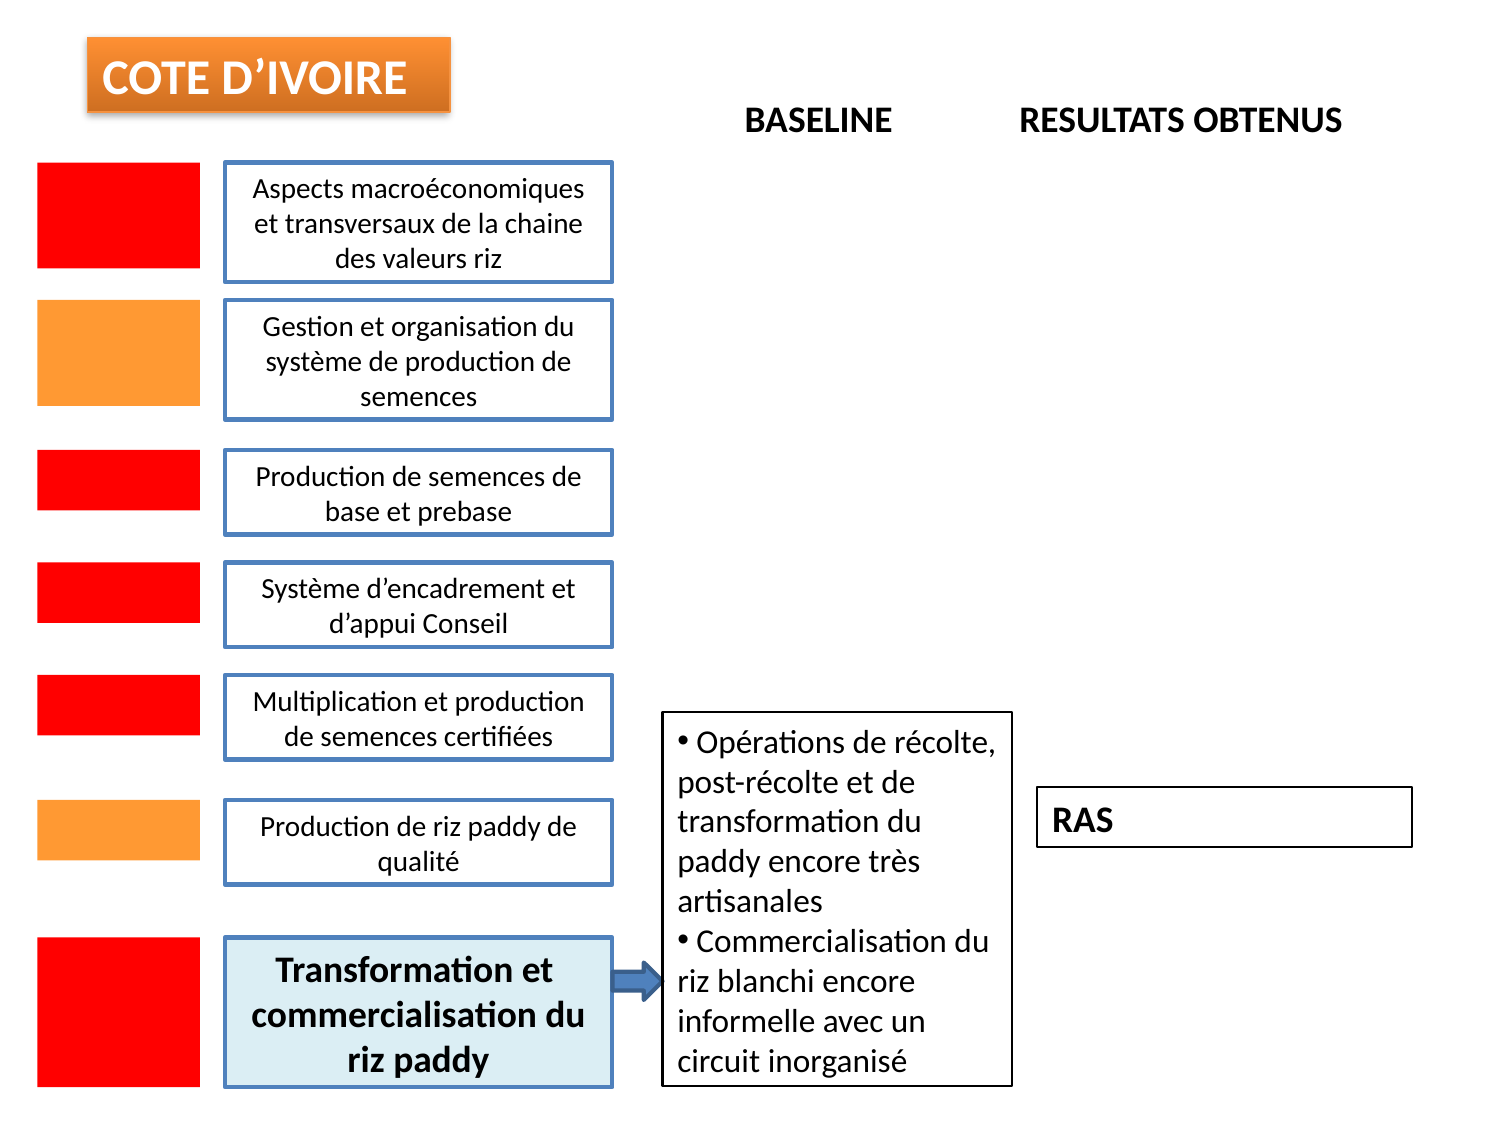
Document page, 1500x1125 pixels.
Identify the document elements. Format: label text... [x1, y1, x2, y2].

text_box [37, 562, 200, 623]
text_box Production de riz paddy de qualité [223, 798, 614, 887]
text_box [610, 960, 662, 1002]
text_box Gestion et organisation du système de production de semences [223, 298, 614, 422]
text_box Opérations de récolte, post-récolte et de transformation du paddy encore très artisanales Commercialisation du riz blanchi encore informelle avec un circuit inorganisé [662, 712, 1013, 1087]
text_box [37, 937, 200, 1088]
text_box RESULTATS OBTENUS [949, 87, 1413, 148]
text_box Transformation et commercialisation du riz paddy [223, 935, 614, 1089]
text_box Aspects macroéconomiques et transversaux de la chaine des valeurs riz [223, 160, 614, 284]
text_box [37, 799, 200, 861]
text_box RAS [1037, 787, 1413, 848]
text_box [37, 674, 200, 736]
text_box BASELINE [687, 87, 949, 148]
text_box [37, 299, 200, 406]
text_box Production de semences de base et prebase [223, 448, 614, 537]
text_box [37, 449, 200, 511]
text_box Multiplication et production de semences certifiées [223, 673, 614, 762]
text_box COTE D’IVOIRE [87, 37, 451, 113]
text_box [37, 162, 200, 269]
text_box Système d’encadrement et d’appui Conseil [223, 560, 614, 649]
